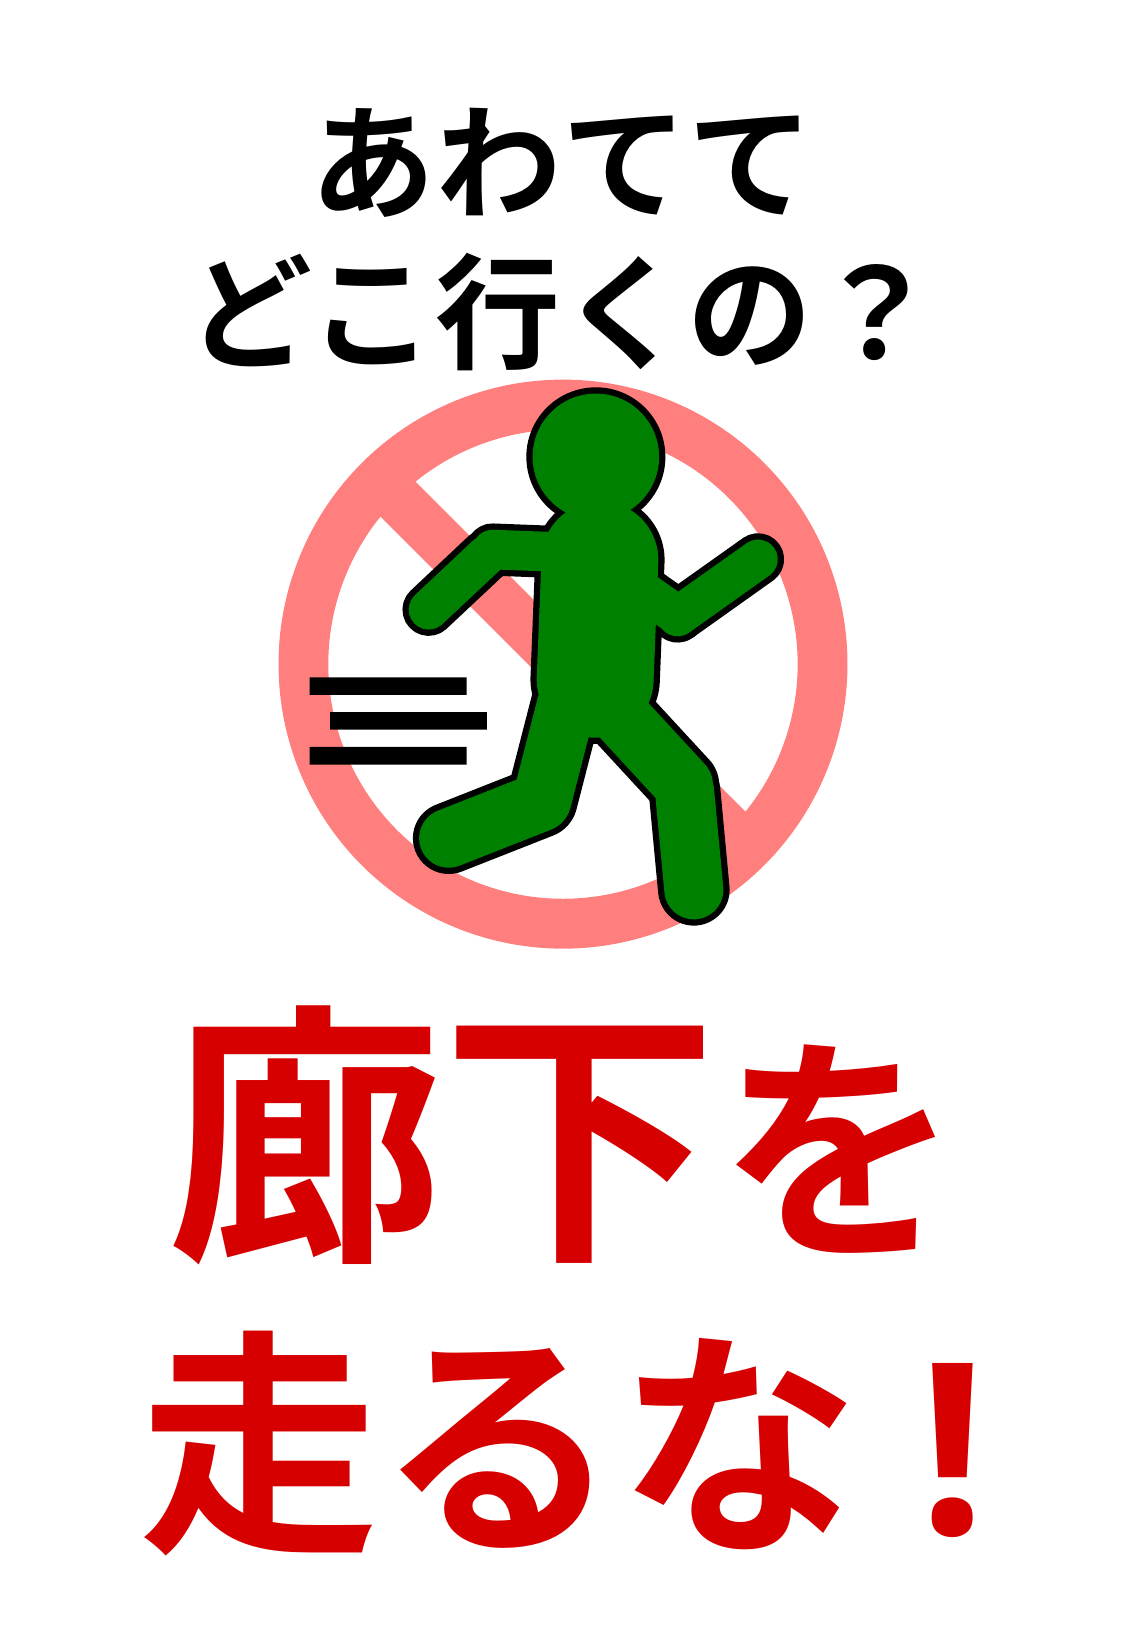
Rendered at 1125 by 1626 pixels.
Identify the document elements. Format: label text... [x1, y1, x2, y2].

text_box あわてて どこ行くの？ [1, 77, 1125, 393]
text_box 廊下を 走るな! [1, 957, 1125, 1590]
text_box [278, 379, 848, 949]
